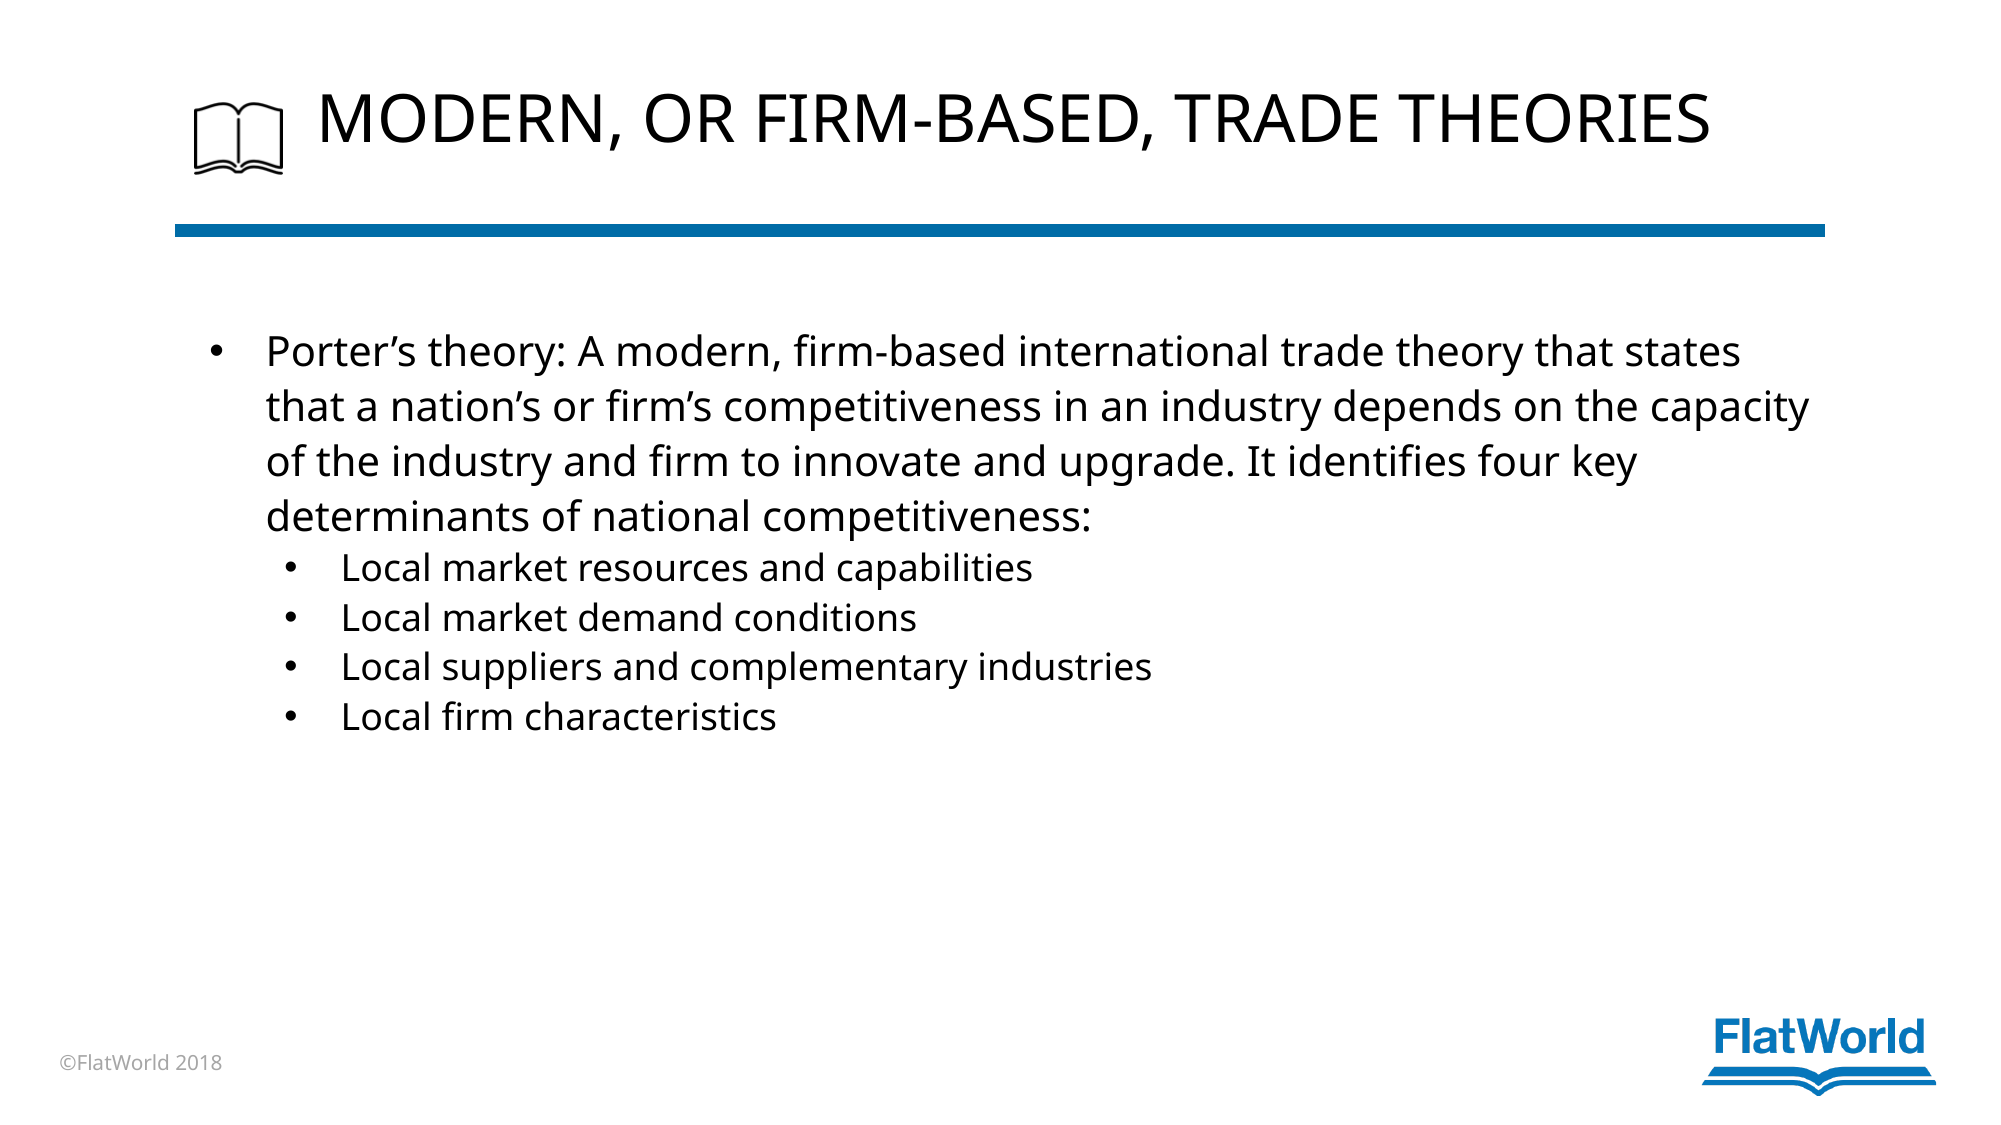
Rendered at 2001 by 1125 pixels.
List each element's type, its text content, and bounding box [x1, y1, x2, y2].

subtitle Porter’s theory: A modern, firm-based international trade theory that states that a nation’s or firm’s competitiveness in an industry depends on the capacity of the industry and firm to innovate and upgrade. It identifies four key determinants of national competitiveness: Local market resources and capabilities Local market demand conditions Local suppliers and complementary industries Local firm characteristics [194, 312, 1825, 673]
picture [194, 94, 283, 183]
title MODERN, OR FIRM-BASED, TRADE THEORIES [301, 68, 1825, 213]
